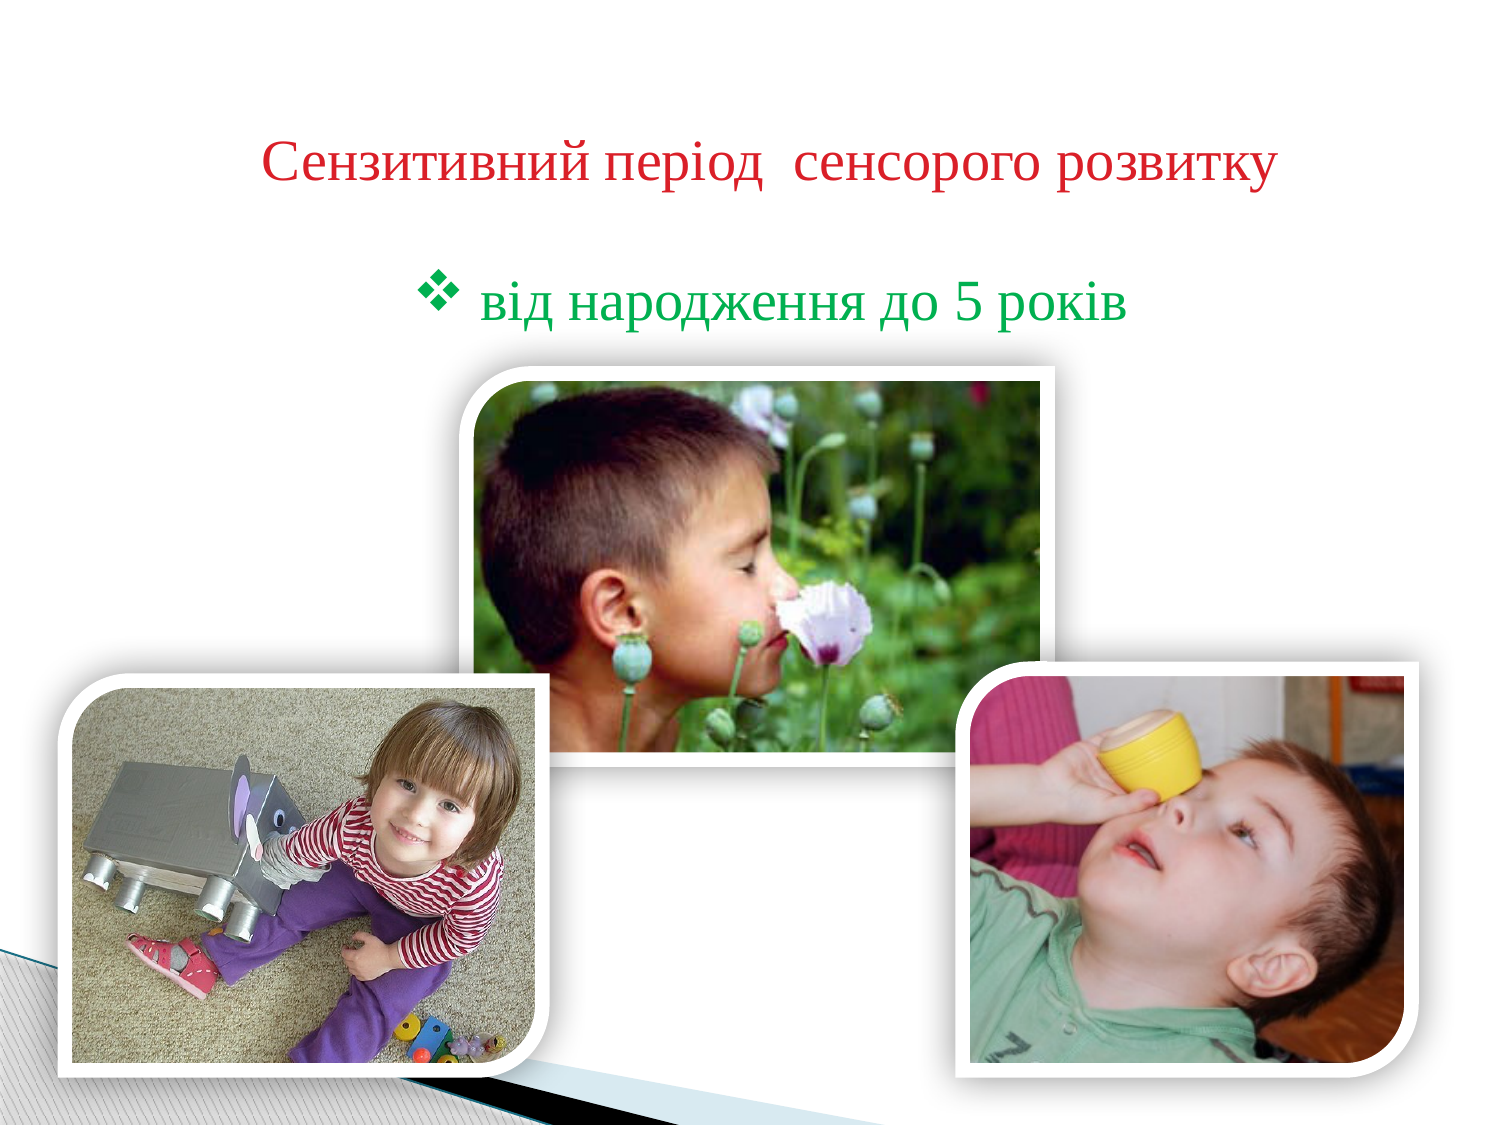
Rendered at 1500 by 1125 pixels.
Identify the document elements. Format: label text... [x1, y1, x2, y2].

picture [64, 373, 1412, 1071]
text_box Сензитивний період сенсорого розвитку від народження до 5 років [230, 114, 1311, 340]
